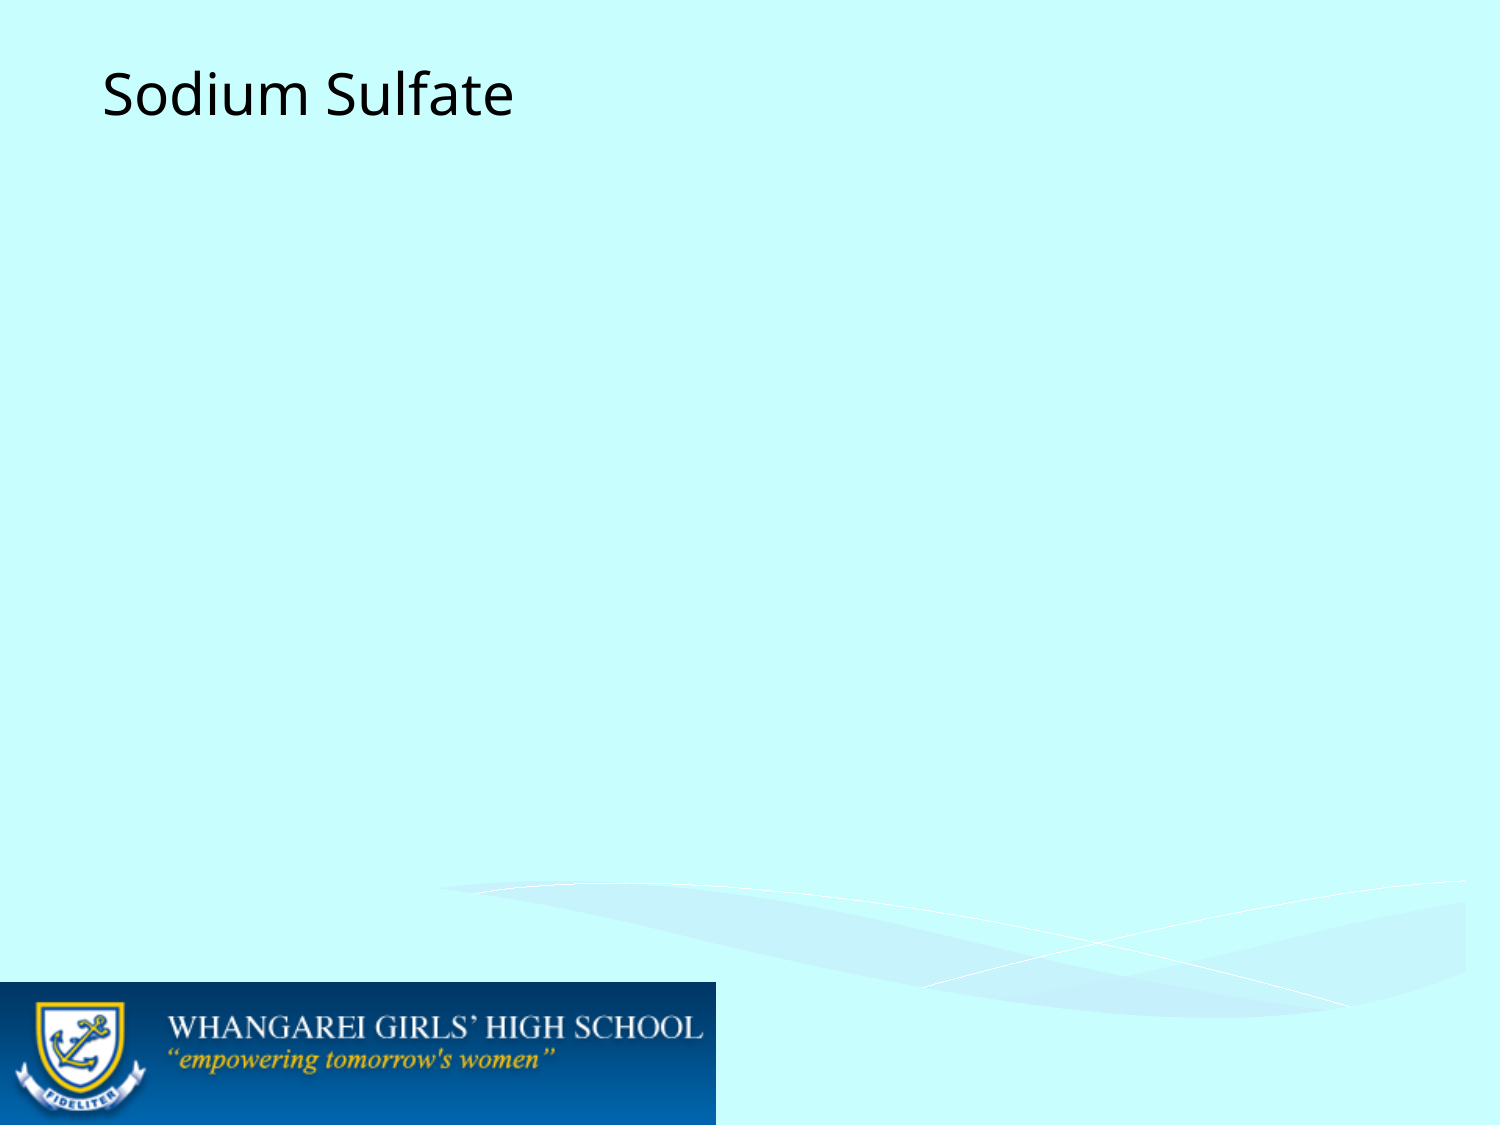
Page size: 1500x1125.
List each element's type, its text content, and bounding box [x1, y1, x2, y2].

picture [0, 982, 716, 1125]
text_box Sodium Sulfate [87, 50, 588, 135]
